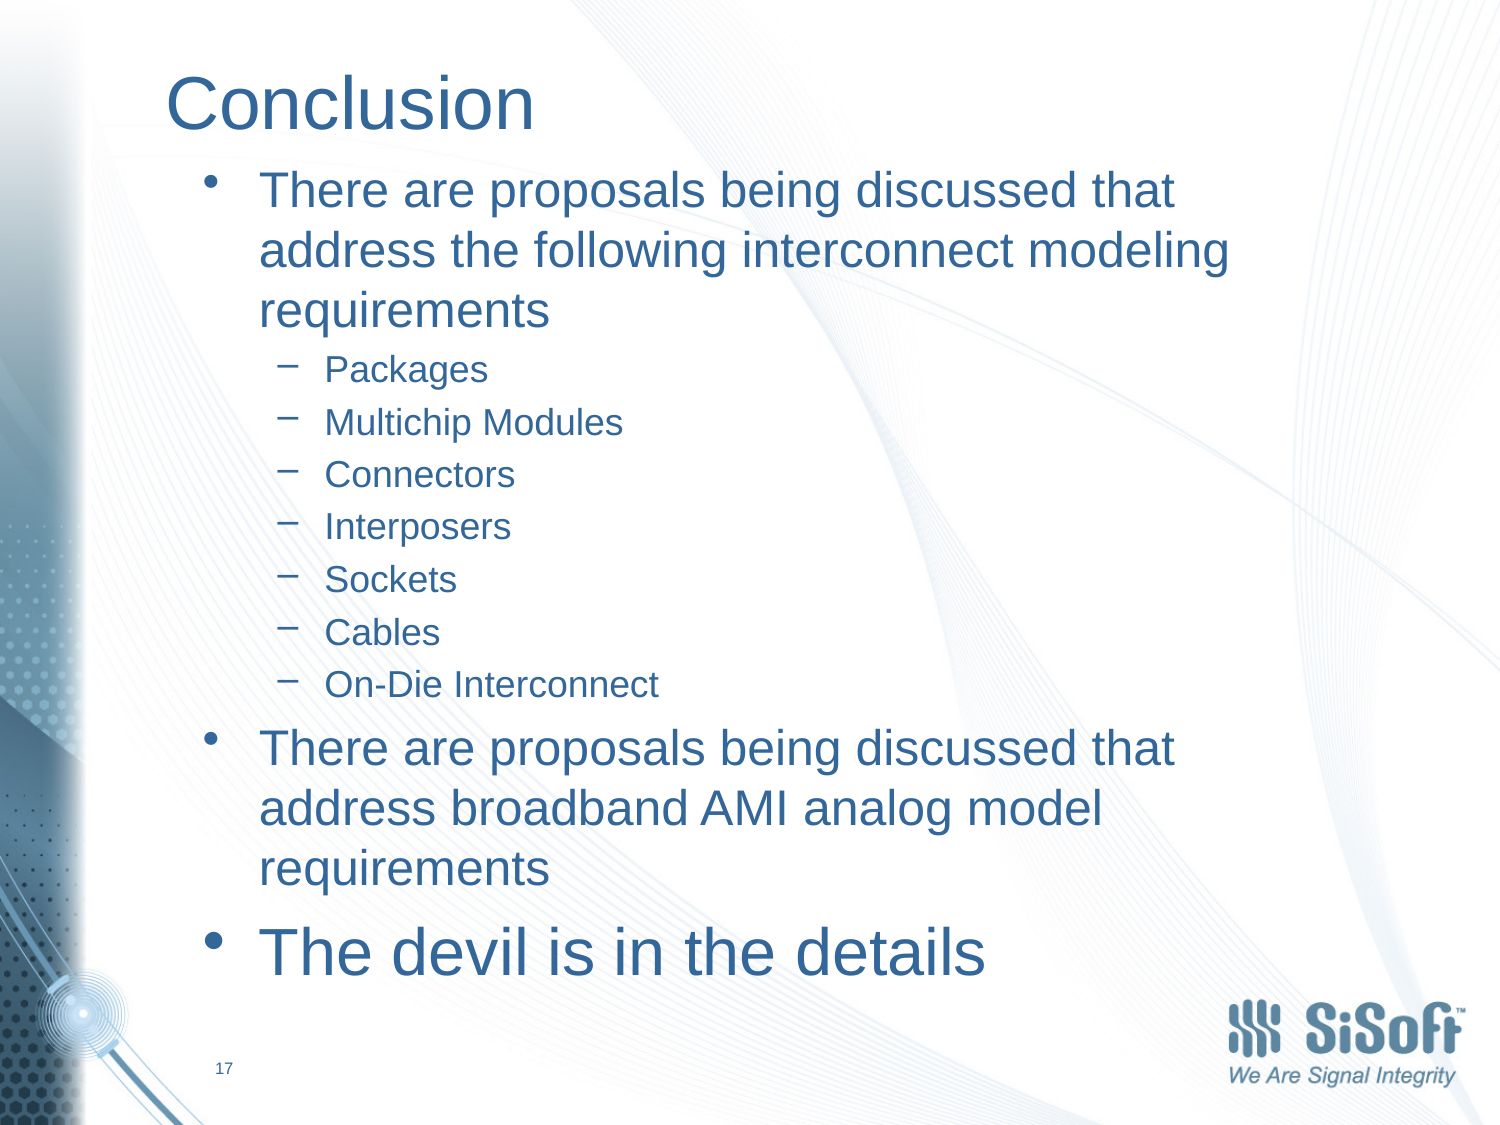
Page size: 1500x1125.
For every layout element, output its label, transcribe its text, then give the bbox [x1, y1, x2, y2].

title Conclusion [150, 24, 1300, 175]
footer 17 [200, 1050, 975, 1104]
picture [0, 0, 1500, 1125]
list There are proposals being discussed that address the following interconnect modeling requirements Packages Multichip Modules Connectors Interposers Sockets Cables On-Die Interconnect There are proposals being discussed that address broadband AMI analog model requirements The devil is in the details [187, 149, 1363, 1000]
